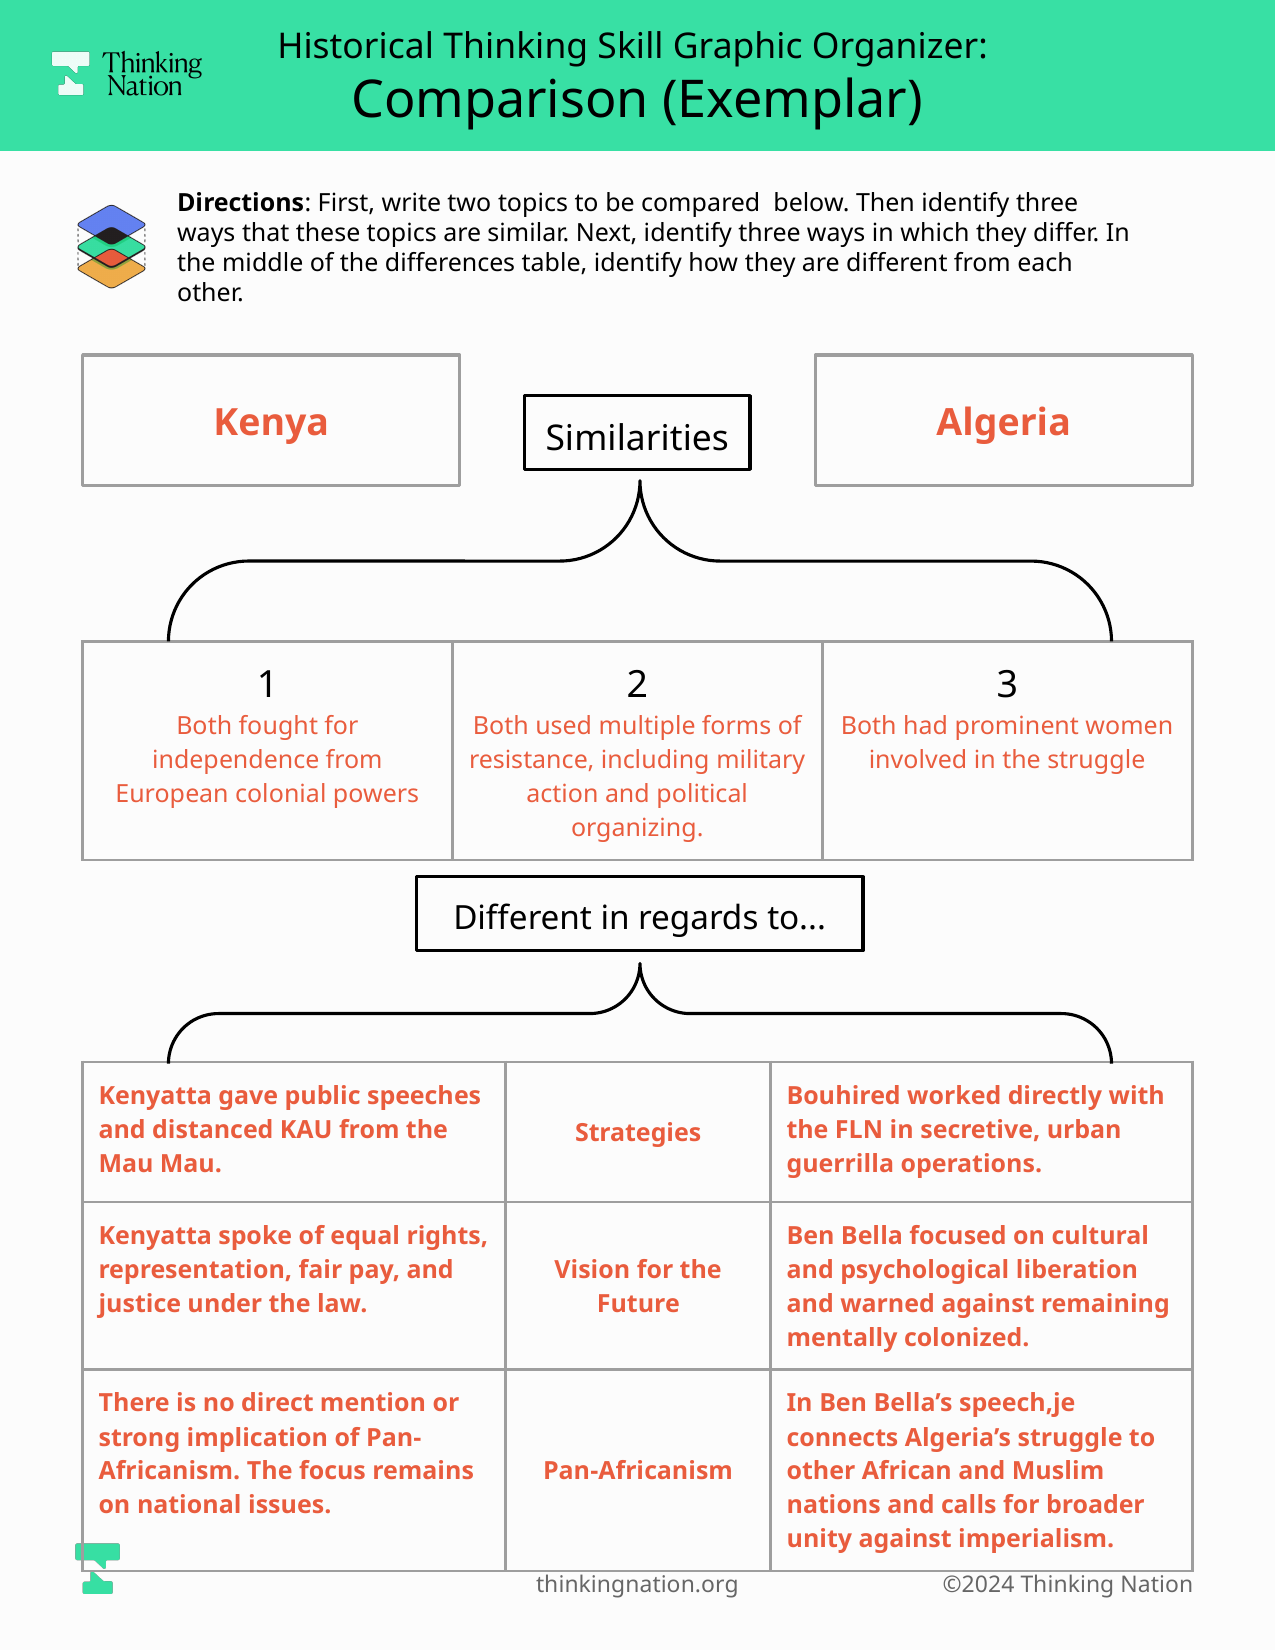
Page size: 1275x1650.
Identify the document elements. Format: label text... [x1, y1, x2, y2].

text_box Algeria [815, 354, 1193, 486]
table_cell Ben Bella focused on cultural and psychological liberation and warned against remaining mentally colonized. [772, 1203, 1191, 1368]
text_box Different in regards to... [416, 876, 864, 951]
table_header 2 Both used multiple forms of resistance, including military action and political organizing. [454, 643, 821, 859]
text_box thinkingnation.org [486, 1572, 789, 1605]
picture [56, 190, 168, 303]
text_box [168, 963, 1112, 1064]
text_box Directions: First, write two topics to be compared below. Then identify three ways that these topics are similar. Next, identify three ways in which they differ. In the middle of the differences table, identify how they are different from each other. [169, 191, 1158, 302]
picture [35, 37, 207, 109]
text_box ©2024 Thinking Nation [907, 1553, 1210, 1605]
table_cell In Ben Bella’s speech,je connects Algeria’s struggle to other African and Muslim nations and calls for broader unity against imperialism. [772, 1371, 1191, 1570]
table_header 3 Both had prominent women involved in the struggle [824, 643, 1191, 859]
table_header Kenyatta gave public speeches and distanced KAU from the Mau Mau. [84, 1063, 504, 1201]
table_cell There is no direct mention or strong implication of Pan-Africanism. The focus remains on national issues. [84, 1371, 504, 1570]
table_header Bouhired worked directly with the FLN in secretive, urban guerrilla operations. [772, 1063, 1191, 1201]
table_header 1 Both fought for independence from European colonial powers [84, 643, 451, 859]
table_cell Kenyatta spoke of equal rights, representation, fair pay, and justice under the law. [84, 1203, 504, 1368]
text_box Kenya [82, 354, 460, 486]
text_box [168, 480, 1112, 642]
table_cell Vision for the Future [507, 1203, 769, 1368]
text_box Similarities [524, 395, 751, 470]
picture [62, 1533, 133, 1604]
table_cell Pan-Africanism [507, 1371, 769, 1570]
table_header Strategies [507, 1064, 769, 1201]
text_box Historical Thinking Skill Graphic Organizer: Comparison (Exemplar) [0, 0, 1275, 151]
